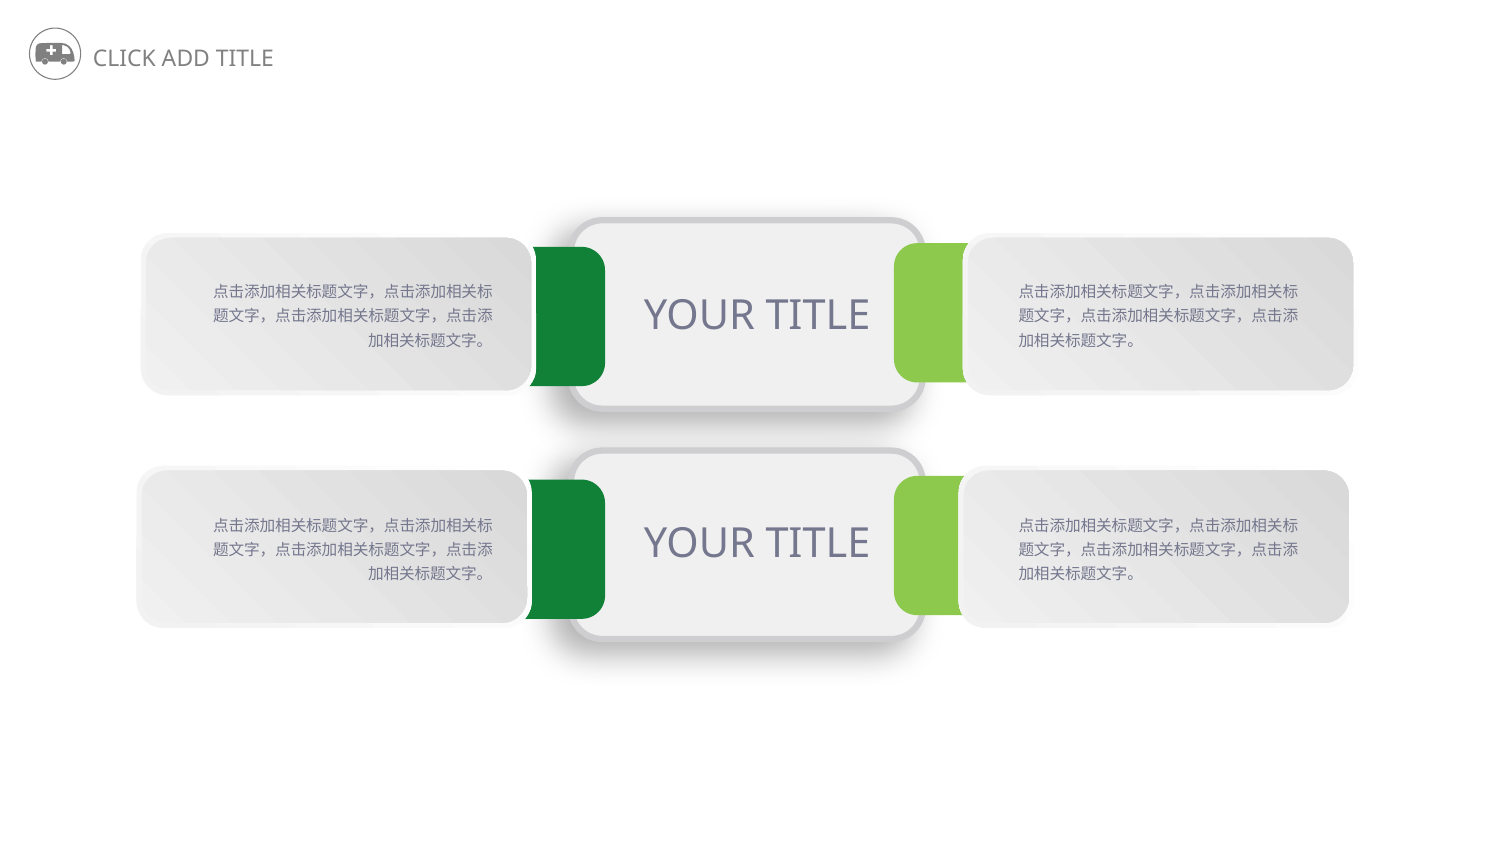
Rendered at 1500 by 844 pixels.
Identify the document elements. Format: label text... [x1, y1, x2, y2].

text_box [893, 475, 953, 616]
text_box YOUR TITLE [632, 282, 888, 344]
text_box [136, 465, 533, 628]
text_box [958, 465, 1354, 628]
text_box YOUR TITLE [632, 510, 888, 572]
text_box [569, 218, 924, 411]
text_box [140, 232, 537, 396]
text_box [541, 246, 606, 387]
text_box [537, 479, 606, 620]
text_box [962, 232, 1359, 396]
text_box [893, 242, 957, 383]
text_box [569, 448, 924, 642]
